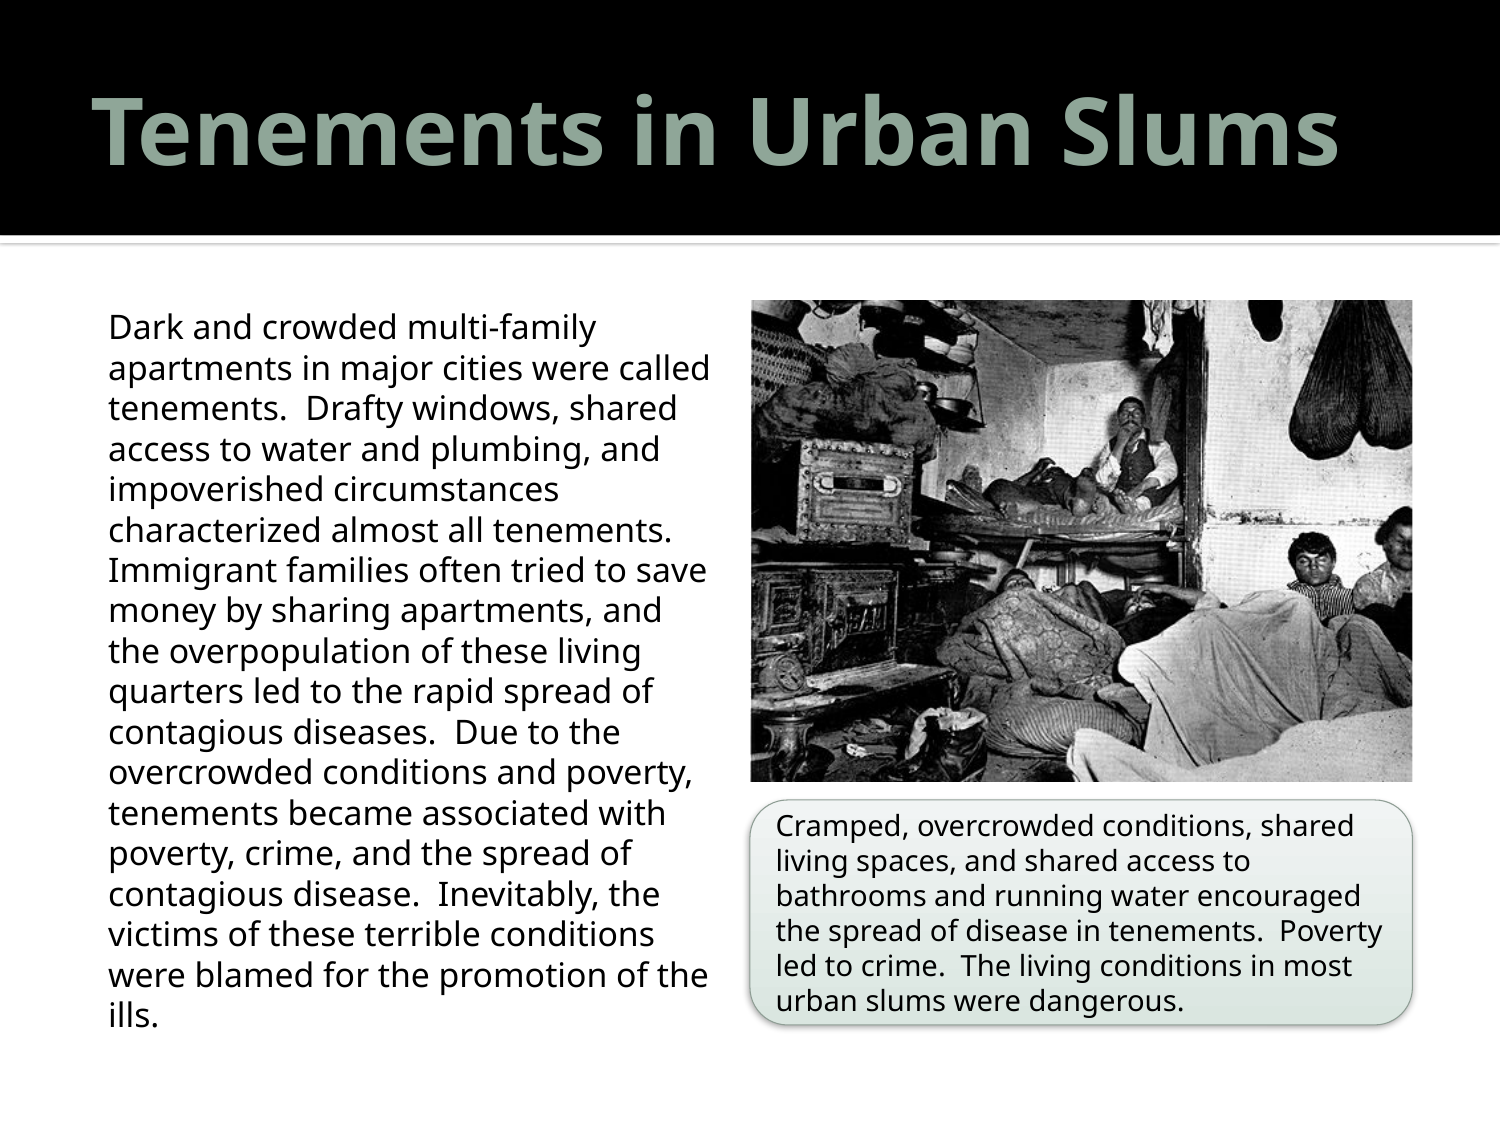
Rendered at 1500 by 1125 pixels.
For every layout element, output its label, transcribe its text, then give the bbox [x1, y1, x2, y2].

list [749, 299, 1413, 782]
list Dark and crowded multi-family apartments in major cities were called tenements. Drafty windows, shared access to water and plumbing, and impoverished circumstances characterized almost all tenements. Immigrant families often tried to save money by sharing apartments, and the overpopulation of these living quarters led to the rapid spread of contagious diseases. Due to the overcrowded conditions and poverty, tenements became associated with poverty, crime, and the spread of contagious disease. Inevitably, the victims of these terrible conditions were blamed for the promotion of the ills. [75, 291, 738, 1050]
title Tenements in Urban Slums [75, 24, 1425, 231]
text_box Cramped, overcrowded conditions, shared living spaces, and shared access to bathrooms and running water encouraged the spread of disease in tenements. Poverty led to crime. The living conditions in most urban slums were dangerous. [749, 799, 1413, 1026]
